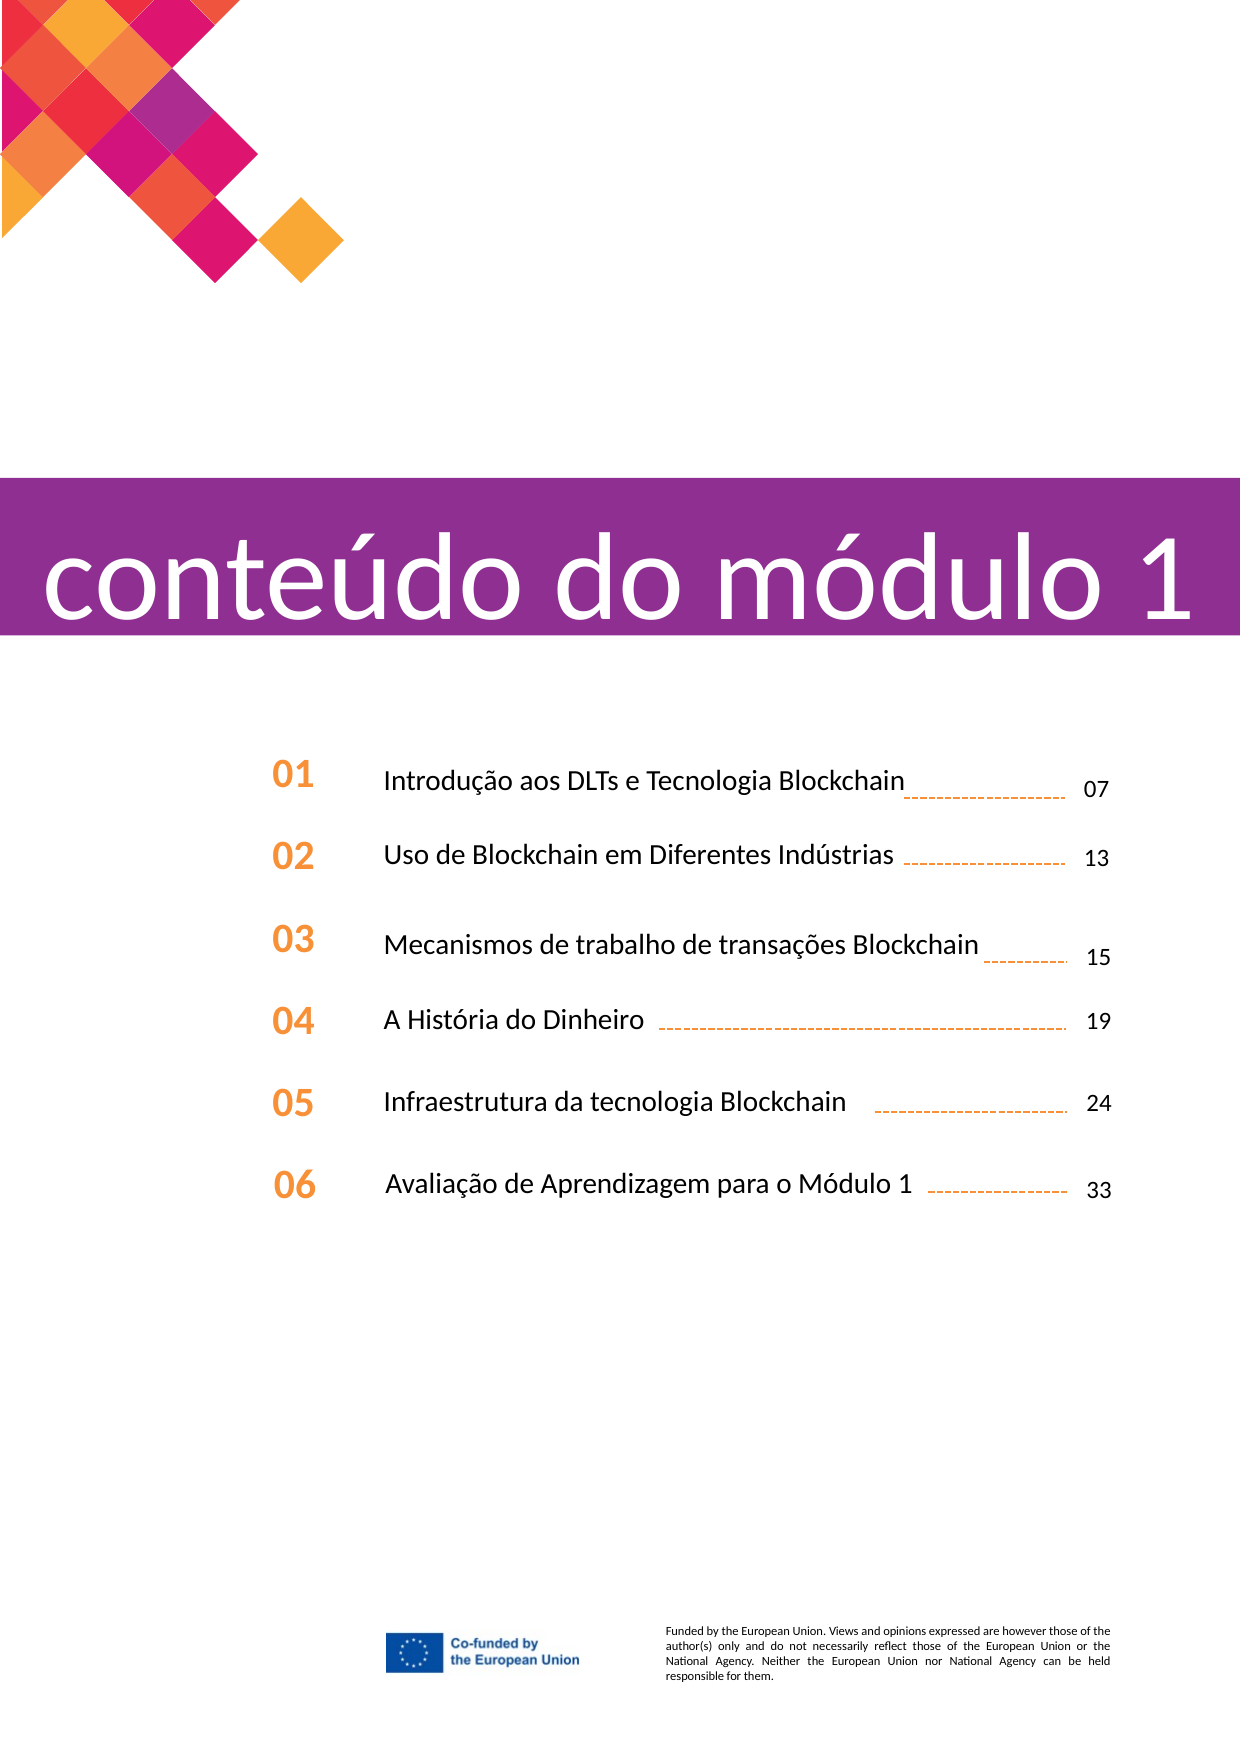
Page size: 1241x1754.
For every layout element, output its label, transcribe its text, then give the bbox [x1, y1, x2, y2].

text_box 07 [1050, 758, 1125, 816]
list 04 [240, 989, 347, 1047]
list 06 [242, 1153, 349, 1211]
list Avaliação de Aprendizagem para o Módulo 1 [370, 1153, 952, 1211]
list Mecanismos de trabalho de transações Blockchain [368, 914, 1021, 972]
list 05 [240, 1071, 347, 1129]
list A História do Dinheiro [368, 989, 951, 1047]
text_box conteúdo do módulo 1 [0, 486, 1241, 647]
list 03 [240, 906, 347, 965]
text_box 33 [1052, 1160, 1127, 1218]
picture [386, 1630, 581, 1676]
list Infraestrutura da tecnologia Blockchain [368, 1071, 951, 1129]
list Introdução aos DLTs e Tecnologia Blockchain [368, 751, 1097, 807]
text_box 24 [1052, 1072, 1127, 1130]
list Uso de Blockchain em Diferentes Indústrias [368, 824, 951, 882]
list 01 [240, 742, 347, 800]
text_box 19 [1051, 991, 1127, 1049]
text_box 15 [1051, 926, 1127, 984]
text_box 13 [1050, 828, 1125, 886]
list 02 [240, 824, 347, 882]
